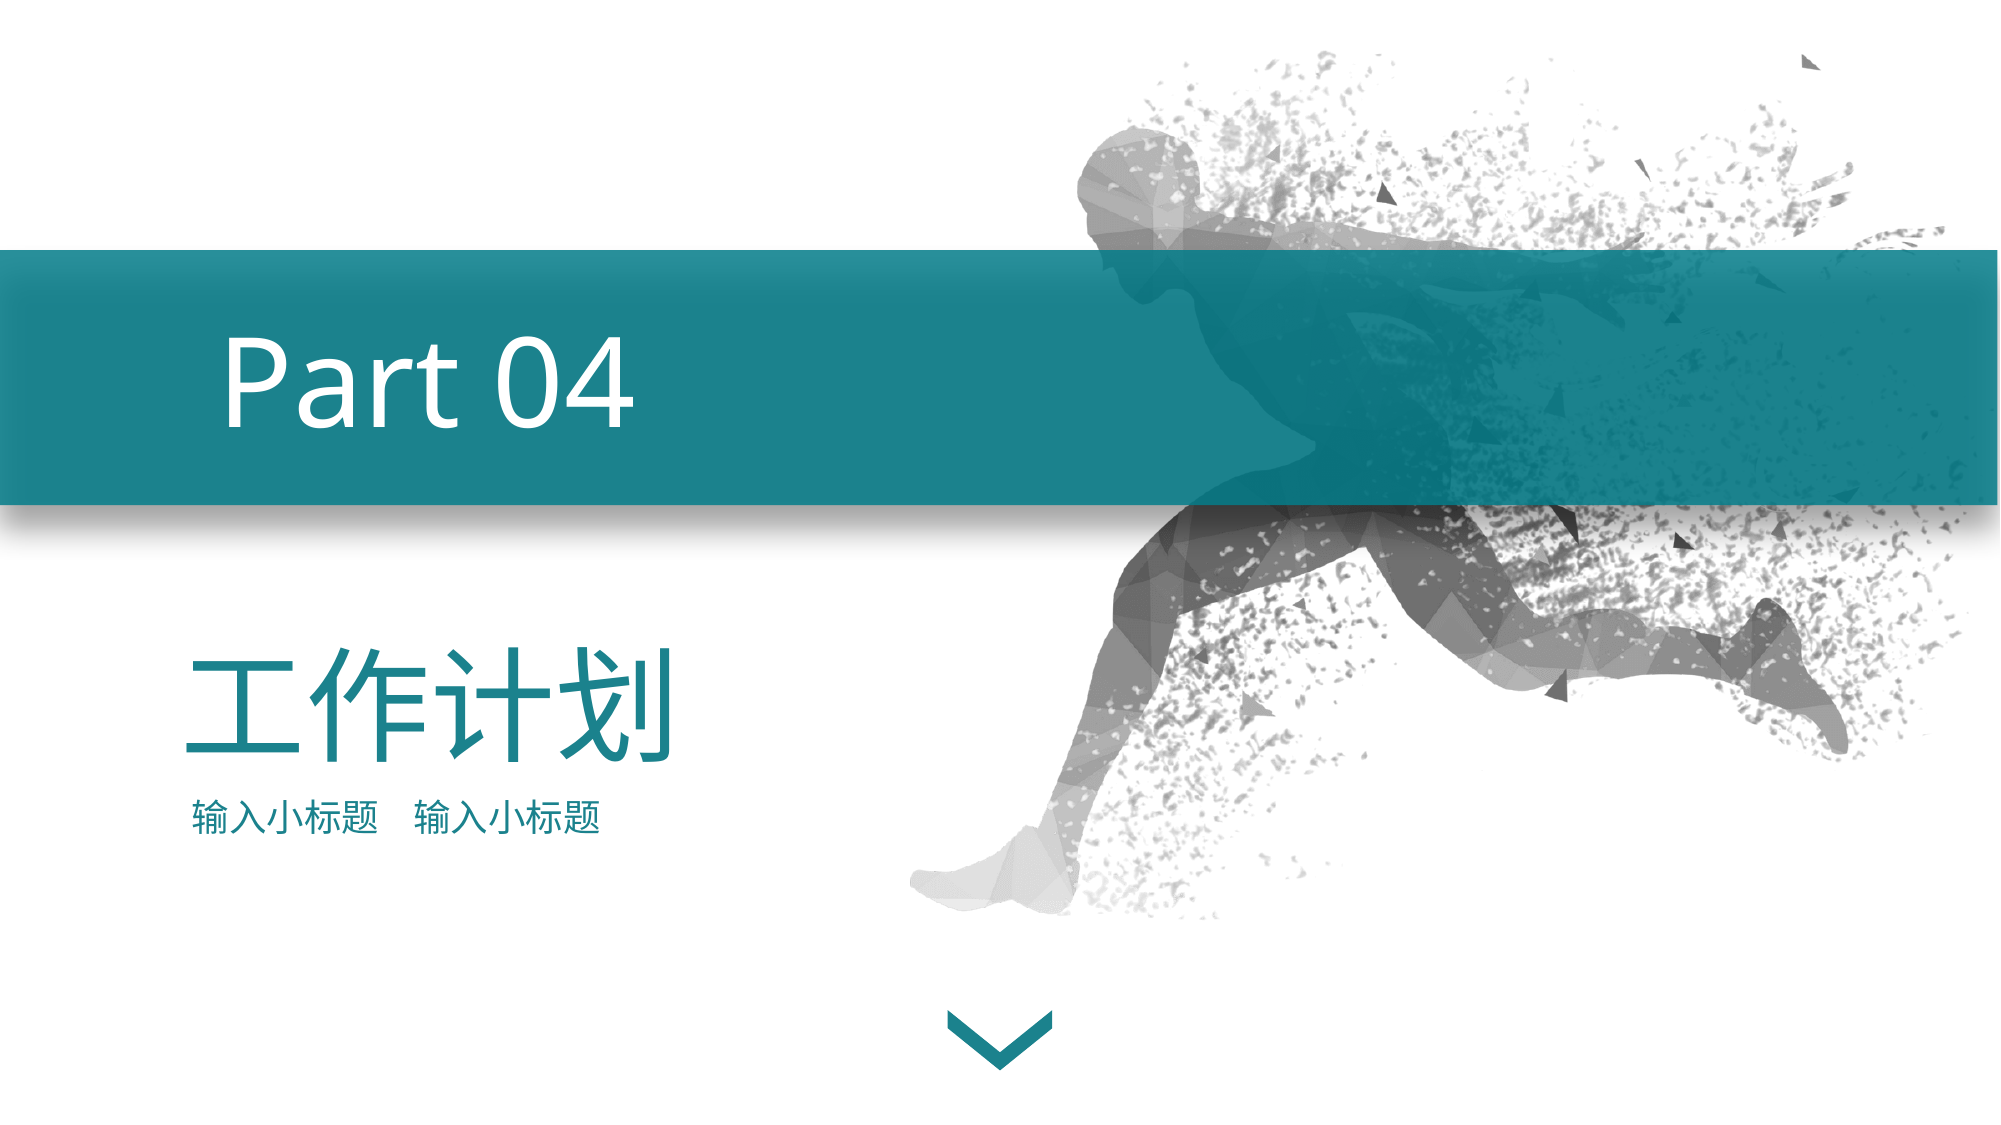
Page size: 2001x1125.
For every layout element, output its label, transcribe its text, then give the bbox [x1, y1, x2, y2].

picture [764, 0, 2000, 943]
text_box [946, 1007, 1054, 1072]
text_box Part 04 [202, 294, 764, 460]
text_box 输入小标题 输入小标题 [176, 786, 764, 847]
text_box 工作计划 [166, 619, 764, 785]
text_box [0, 249, 764, 506]
